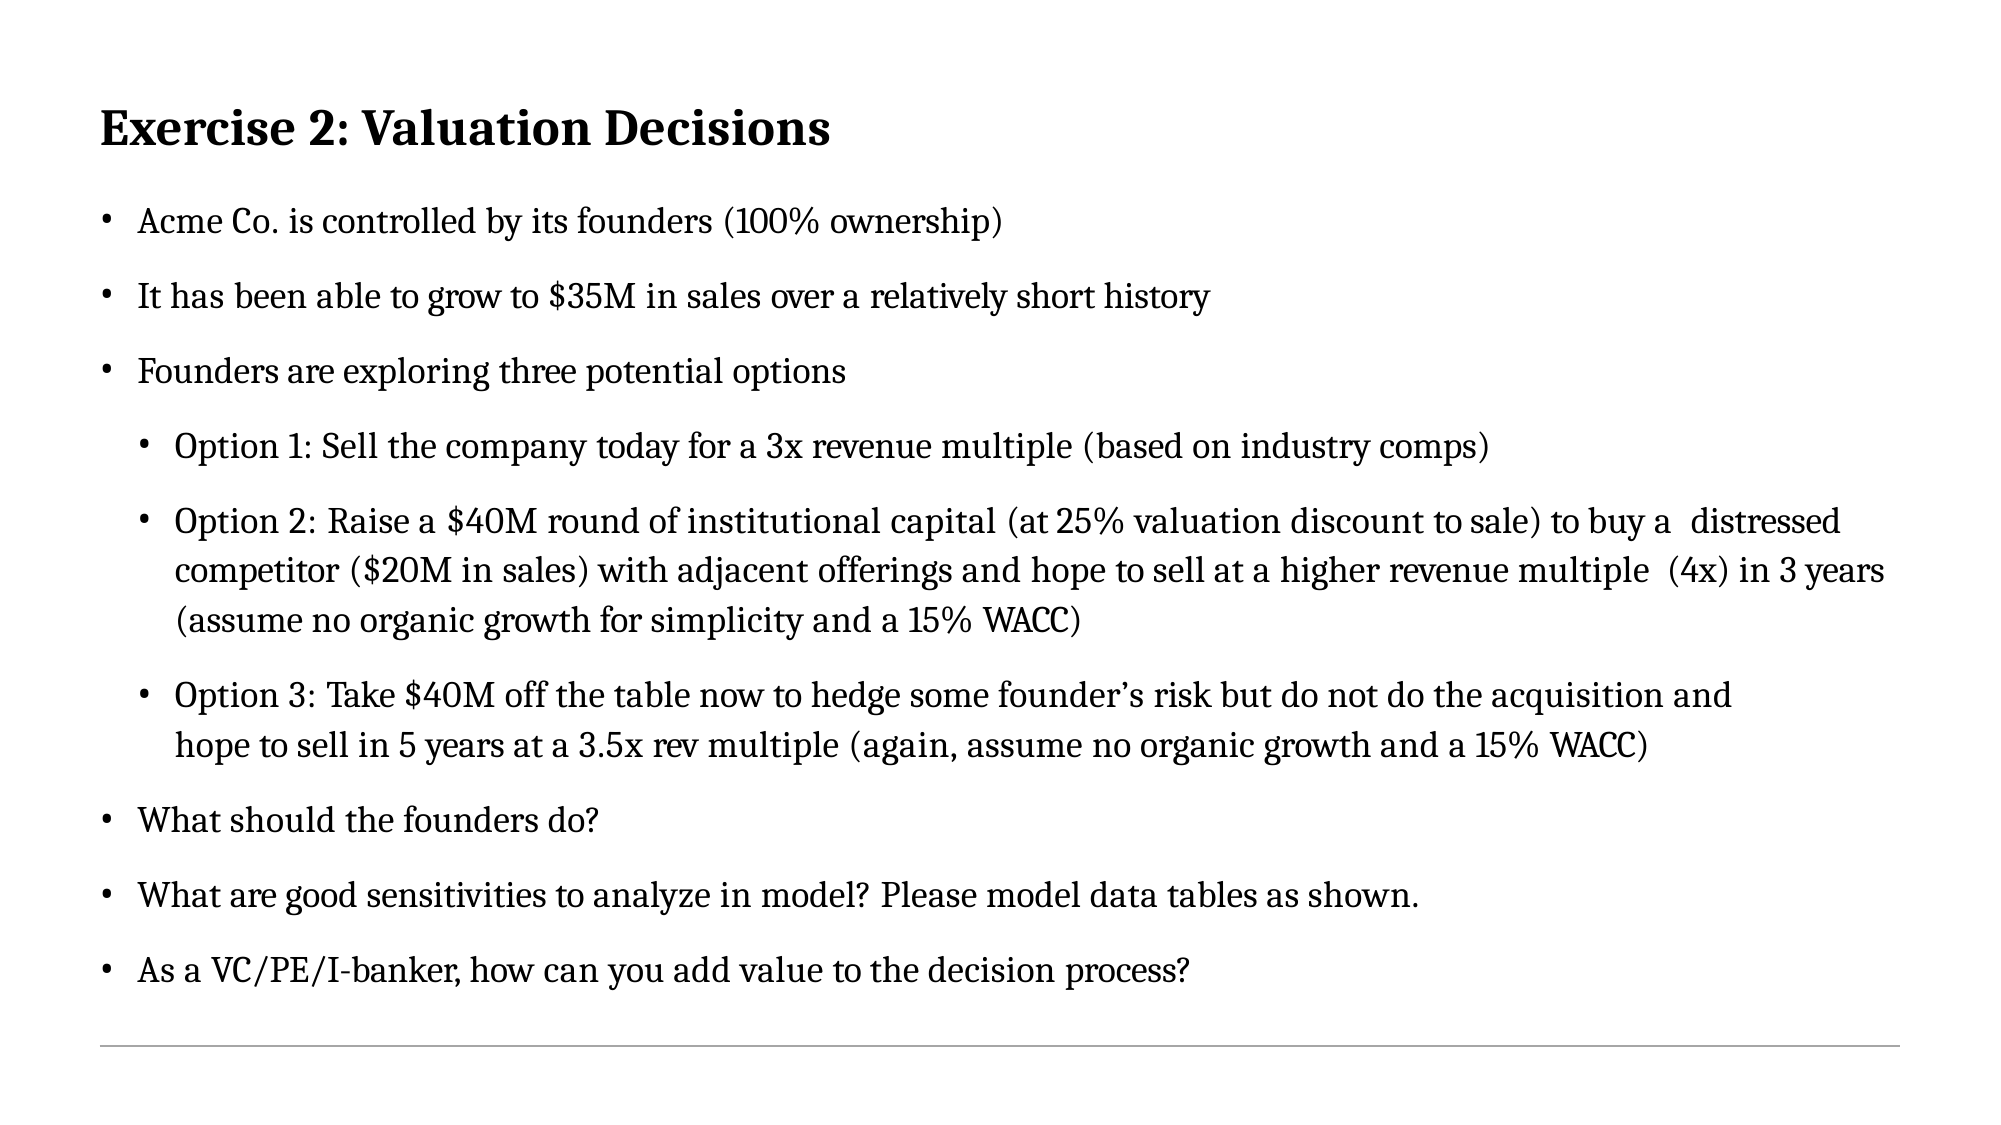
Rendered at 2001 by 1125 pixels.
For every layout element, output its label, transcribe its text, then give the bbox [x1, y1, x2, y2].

text_box Acme Co. is controlled by its founders (100% ownership) It has been able to grow to $35M in sales over a relatively short history Founders are exploring three potential options Option 1: Sell the company today for a 3x revenue multiple (based on industry comps) Option 2: Raise a $40M round of institutional capital (at 25% valuation discount to sale) to buy a distressed competitor ($20M in sales) with adjacent offerings and hope to sell at a higher revenue multiple (4x) in 3 years (assume no organic growth for simplicity and a 15% WACC) Option 3: Take $40M off the table now to hedge some founder’s risk but do not do the acquisition and hope to sell in 5 years at a 3.5x rev multiple (again, assume no organic growth and a 15% WACC) What should the founders do? What are good sensitivities to analyze in model? Please model data tables as shown. As a VC/PE/I-banker, how can you add value to the decision process? [97, 193, 1892, 991]
title Exercise 2: Valuation Decisions [97, 91, 864, 193]
